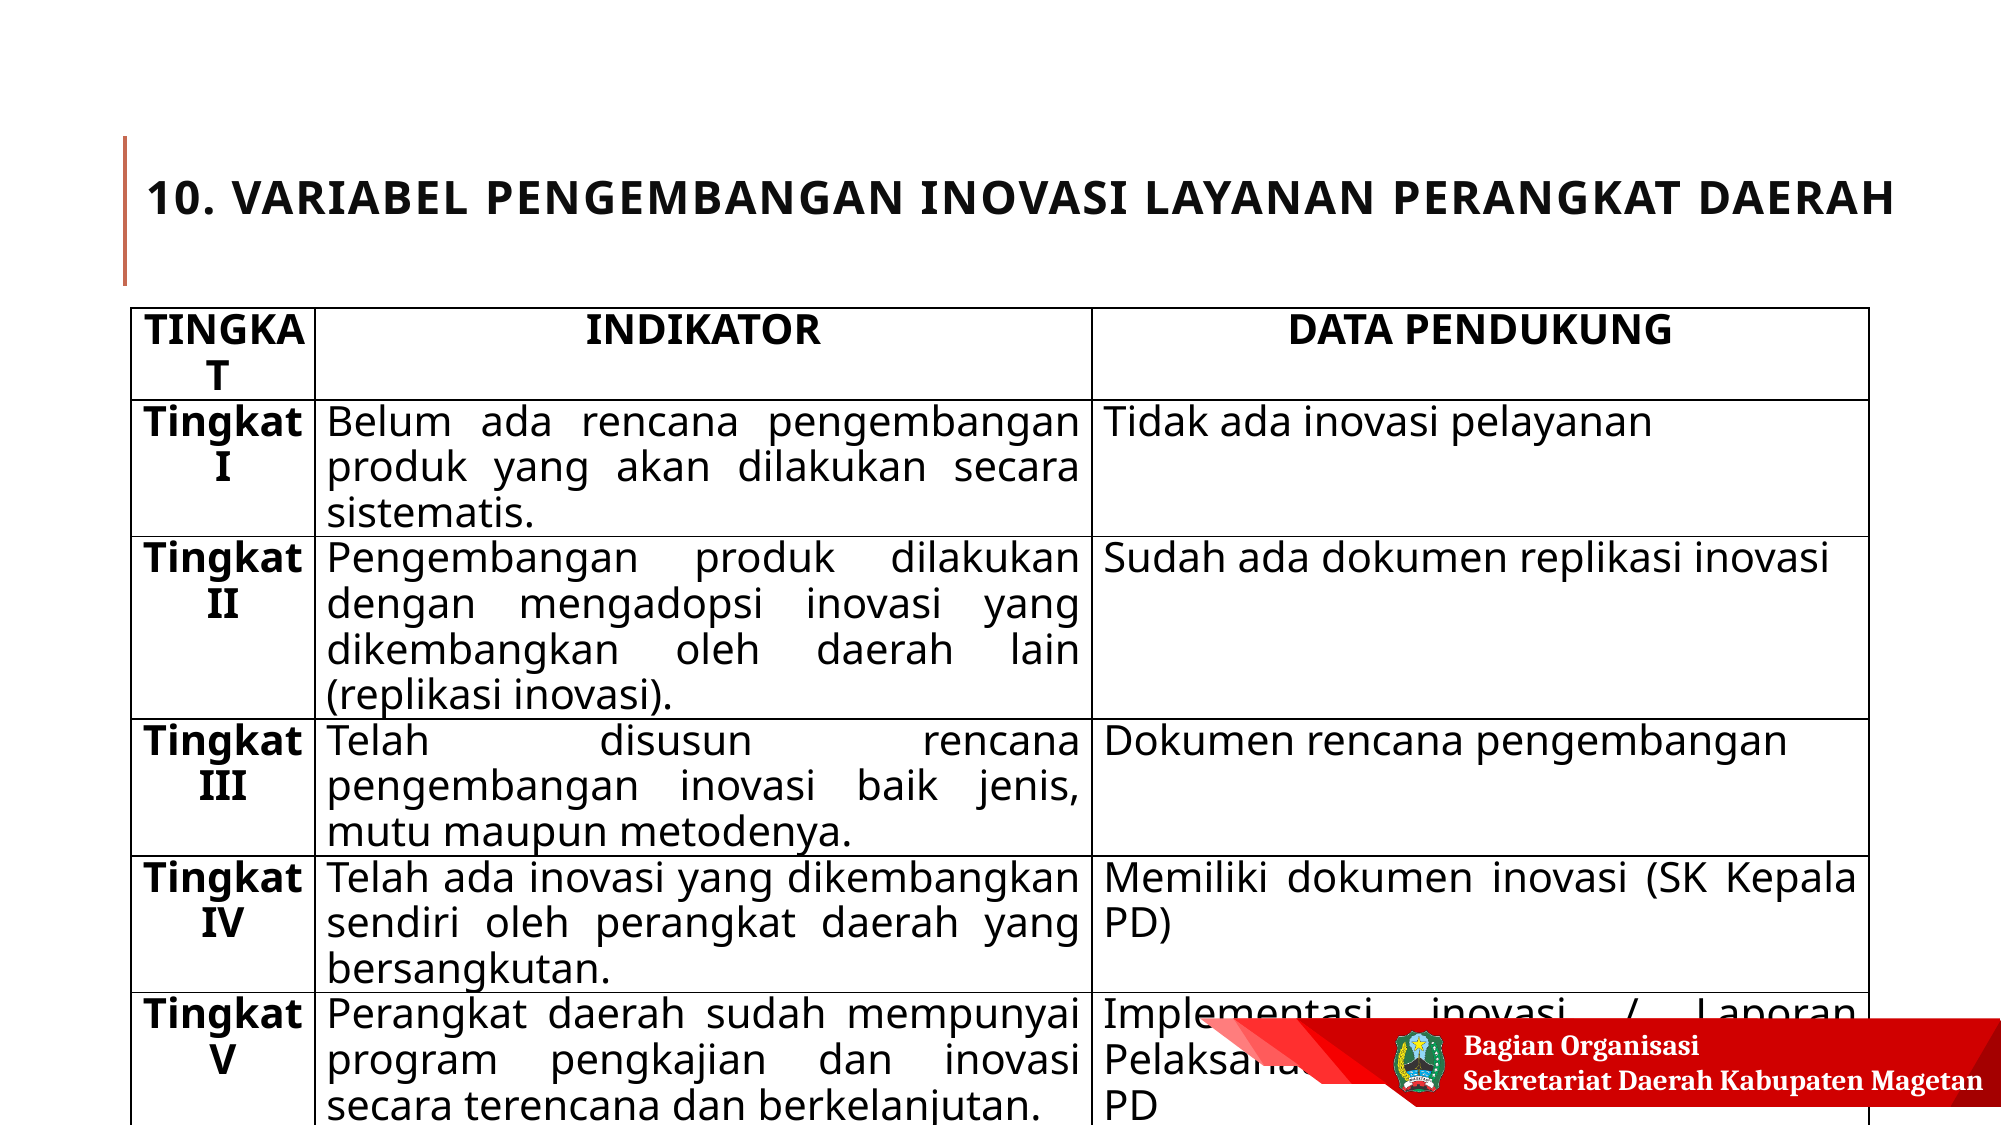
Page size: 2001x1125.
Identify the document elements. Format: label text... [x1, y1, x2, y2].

table_cell Memiliki dokumen inovasi (SK Kepala PD) [1093, 857, 1868, 992]
table_cell Belum ada rencana pengembangan produk yang akan dilakukan secara sistematis. [316, 401, 1091, 536]
table_cell Tingkat I [132, 401, 314, 536]
table_cell Dokumen rencana pengembangan [1093, 720, 1868, 855]
table_cell Perangkat daerah sudah mempunyai program pengkajian dan inovasi secara terencana dan berkelanjutan. [316, 993, 1091, 1125]
title 10. VARIABEL PENGEMBANGAN INOVASI LAYANAN PERANGKAT DAERAH [130, 145, 2000, 255]
table_cell Telah ada inovasi yang dikembangkan sendiri oleh perangkat daerah yang bersangkutan. [316, 857, 1091, 992]
table_header TINGKAT [132, 309, 314, 399]
picture [1368, 1023, 1470, 1099]
table_cell Tingkat II [132, 537, 314, 718]
table_cell Tidak ada inovasi pelayanan [1093, 401, 1868, 536]
table_cell Implementasi inovasi / Laporan Pelaksanaan Inovasi kepada Kepala PD [1093, 993, 1868, 1125]
table_header DATA PENDUKUNG [1093, 309, 1868, 399]
table_cell Tingkat IV [132, 857, 314, 992]
table_header INDIKATOR [316, 309, 1091, 399]
table_cell Telah disusun rencana pengembangan inovasi baik jenis, mutu maupun metodenya. [316, 720, 1091, 855]
table_cell Pengembangan produk dilakukan dengan mengadopsi inovasi yang dikembangkan oleh daerah lain (replikasi inovasi). [316, 537, 1091, 718]
table_cell Tingkat V [132, 993, 314, 1125]
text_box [1199, 1015, 2000, 1108]
table_cell Sudah ada dokumen replikasi inovasi [1093, 537, 1868, 718]
table_cell Tingkat III [132, 720, 314, 855]
